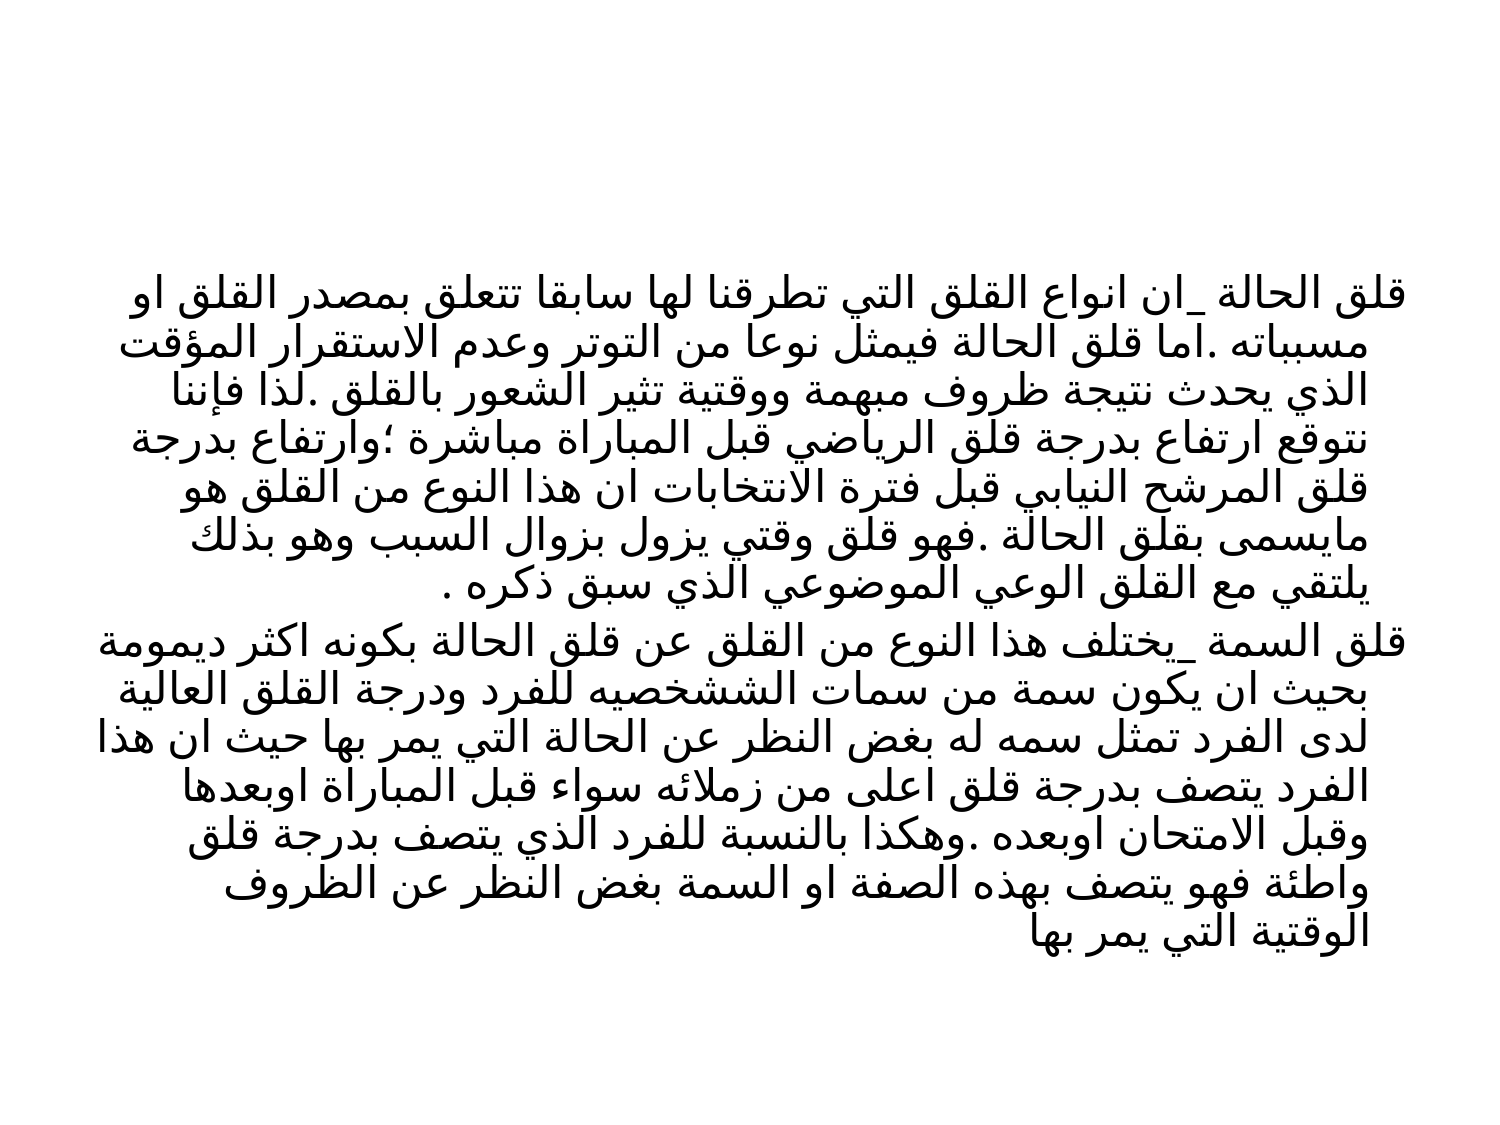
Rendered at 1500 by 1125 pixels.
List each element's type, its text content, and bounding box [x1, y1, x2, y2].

list قلق الحالة _ان انواع القلق التي تطرقنا لها سابقا تتعلق بمصدر القلق او مسبباته .اما قلق الحالة فيمثل نوعا من التوتر وعدم الاستقرار المؤقت الذي يحدث نتيجة ظروف مبهمة ووقتية تثير الشعور بالقلق .لذا فإننا نتوقع ارتفاع بدرجة قلق الرياضي قبل المباراة مباشرة ؛وارتفاع بدرجة قلق المرشح النيابي قبل فترة الانتخابات ان هذا النوع من القلق هو مايسمى بقلق الحالة .فهو قلق وقتي يزول بزوال السبب وهو بذلك يلتقي مع القلق الوعي الموضوعي الذي سبق ذكره . قلق السمة _يختلف هذا النوع من القلق عن قلق الحالة بكونه اكثر ديمومة بحيث ان يكون سمة من سمات الششخصيه للفرد ودرجة القلق العالية لدى الفرد تمثل سمه له بغض النظر عن الحالة التي يمر بها حيث ان هذا الفرد يتصف بدرجة قلق اعلى من زملائه سواء قبل المباراة اوبعدها وقبل الامتحان اوبعده .وهكذا بالنسبة للفرد الذي يتصف بدرجة قلق واطئة فهو يتصف بهذه الصفة او السمة بغض النظر عن الظروف الوقتية التي يمر بها [75, 262, 1425, 1005]
